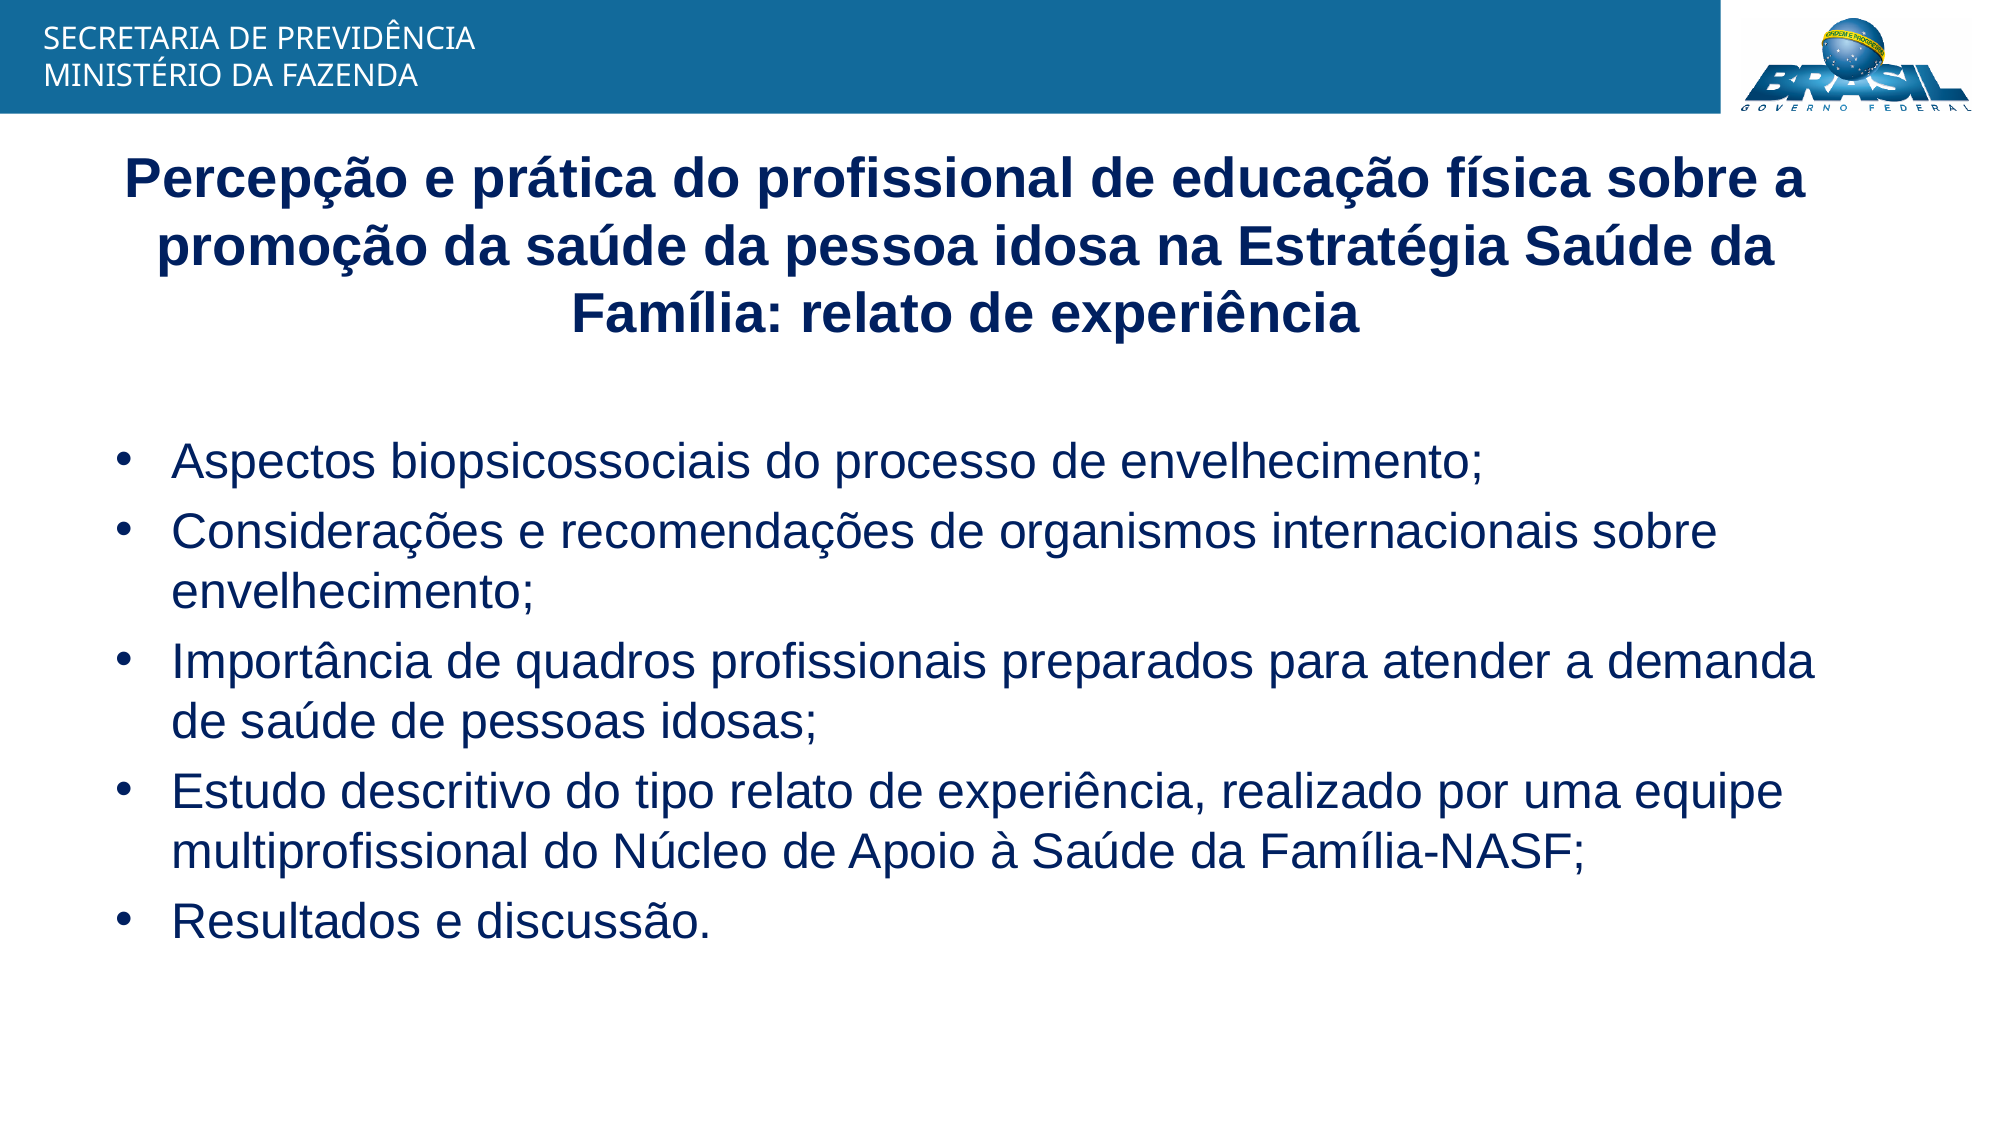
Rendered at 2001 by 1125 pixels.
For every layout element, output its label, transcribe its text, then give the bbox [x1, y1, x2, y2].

list Aspectos biopsicossociais do processo de envelhecimento; Considerações e recomendações de organismos internacionais sobre envelhecimento; Importância de quadros profissionais preparados para atender a demanda de saúde de pessoas idosas; Estudo descritivo do tipo relato de experiência, realizado por uma equipe multiprofissional do Núcleo de Apoio à Saúde da Família-NASF; Resultados e discussão. [100, 420, 1901, 980]
title Percepção e prática do profissional de educação física sobre a promoção da saúde da pessoa idosa na Estratégia Saúde da Família: relato de experiência [31, 148, 1901, 337]
picture [1741, 18, 1972, 111]
